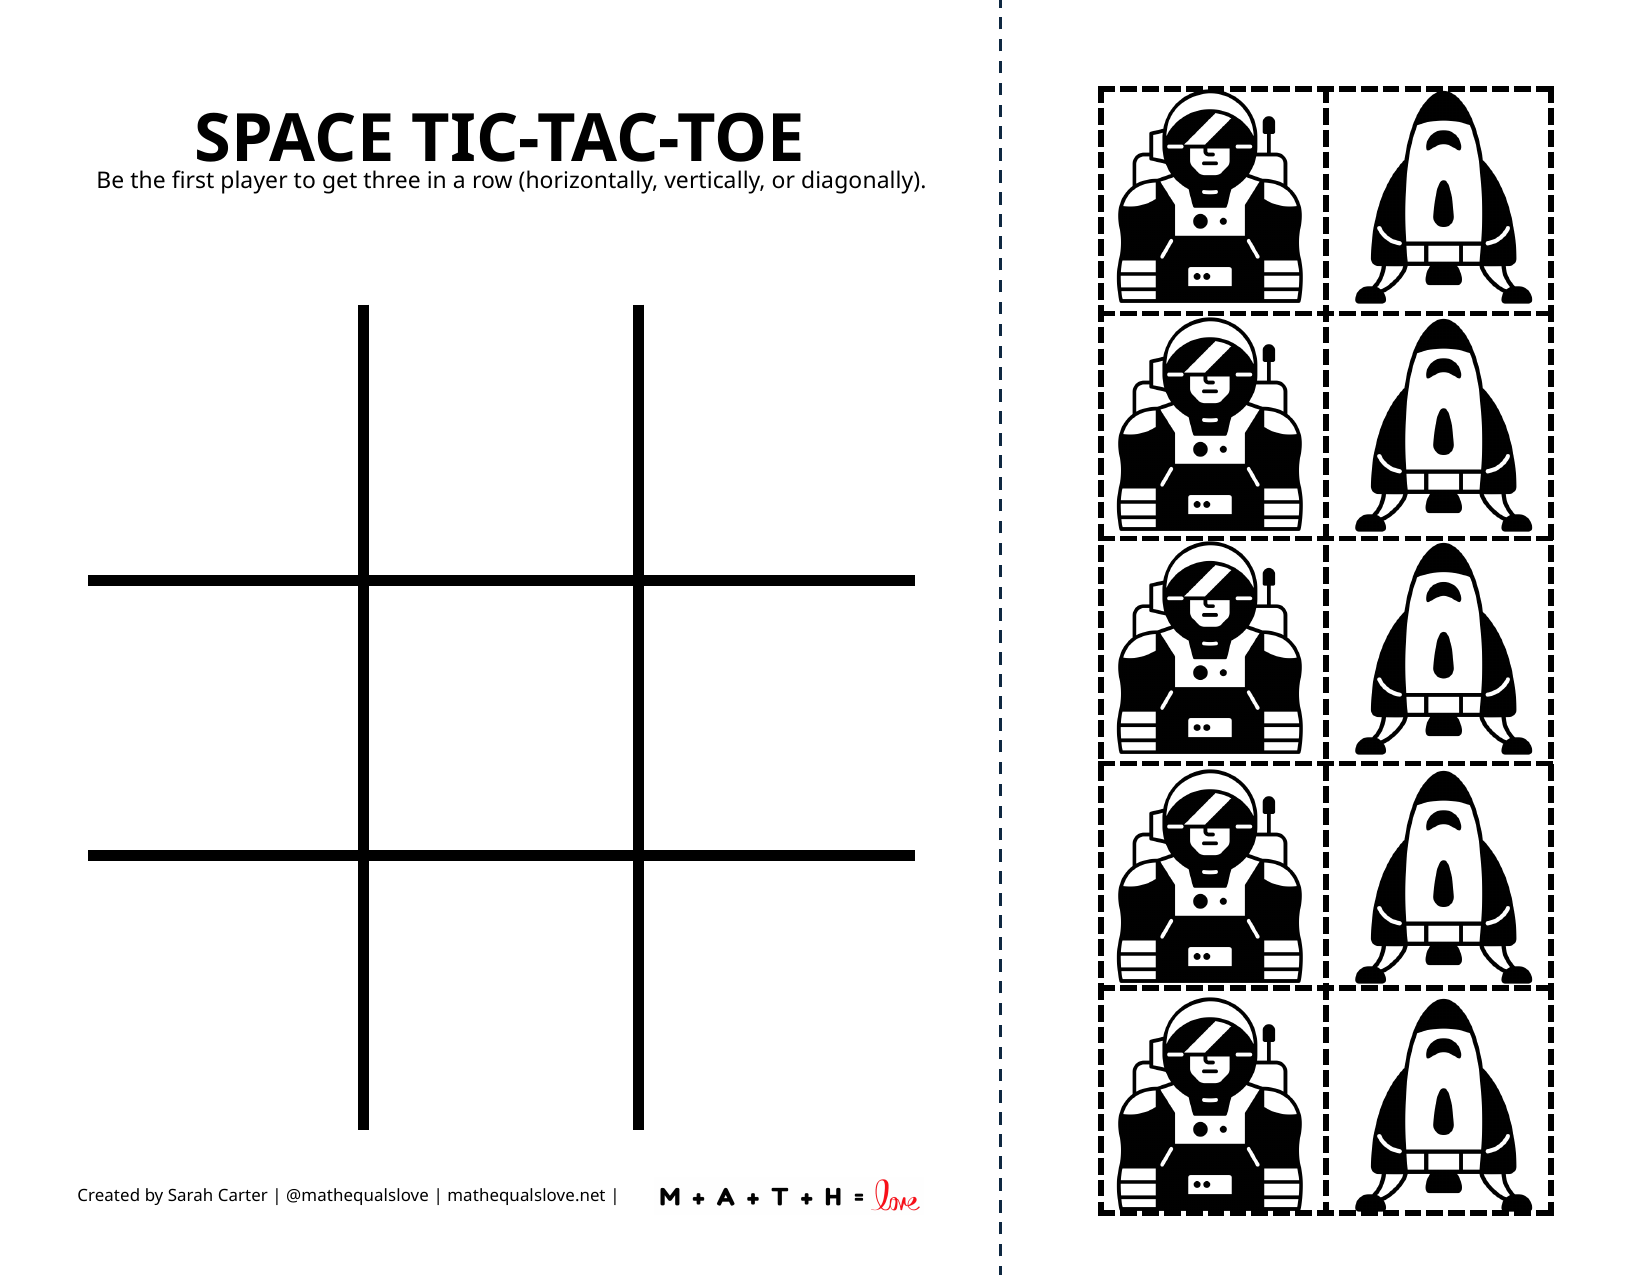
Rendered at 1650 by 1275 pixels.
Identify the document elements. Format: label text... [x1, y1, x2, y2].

picture [1334, 767, 1552, 986]
picture [1100, 315, 1318, 534]
picture [1100, 539, 1318, 758]
picture [1334, 88, 1552, 306]
picture [654, 1177, 924, 1215]
picture [1100, 88, 1318, 306]
text_box SPACE TIC-TAC-TOE [0, 88, 1001, 200]
picture [1334, 996, 1552, 1214]
picture [1334, 539, 1552, 758]
text_box Be the first player to get three in a row (horizontally, vertically, or diagonally). [81, 158, 966, 201]
picture [1100, 767, 1318, 986]
picture [1334, 315, 1552, 534]
picture [1100, 996, 1318, 1214]
